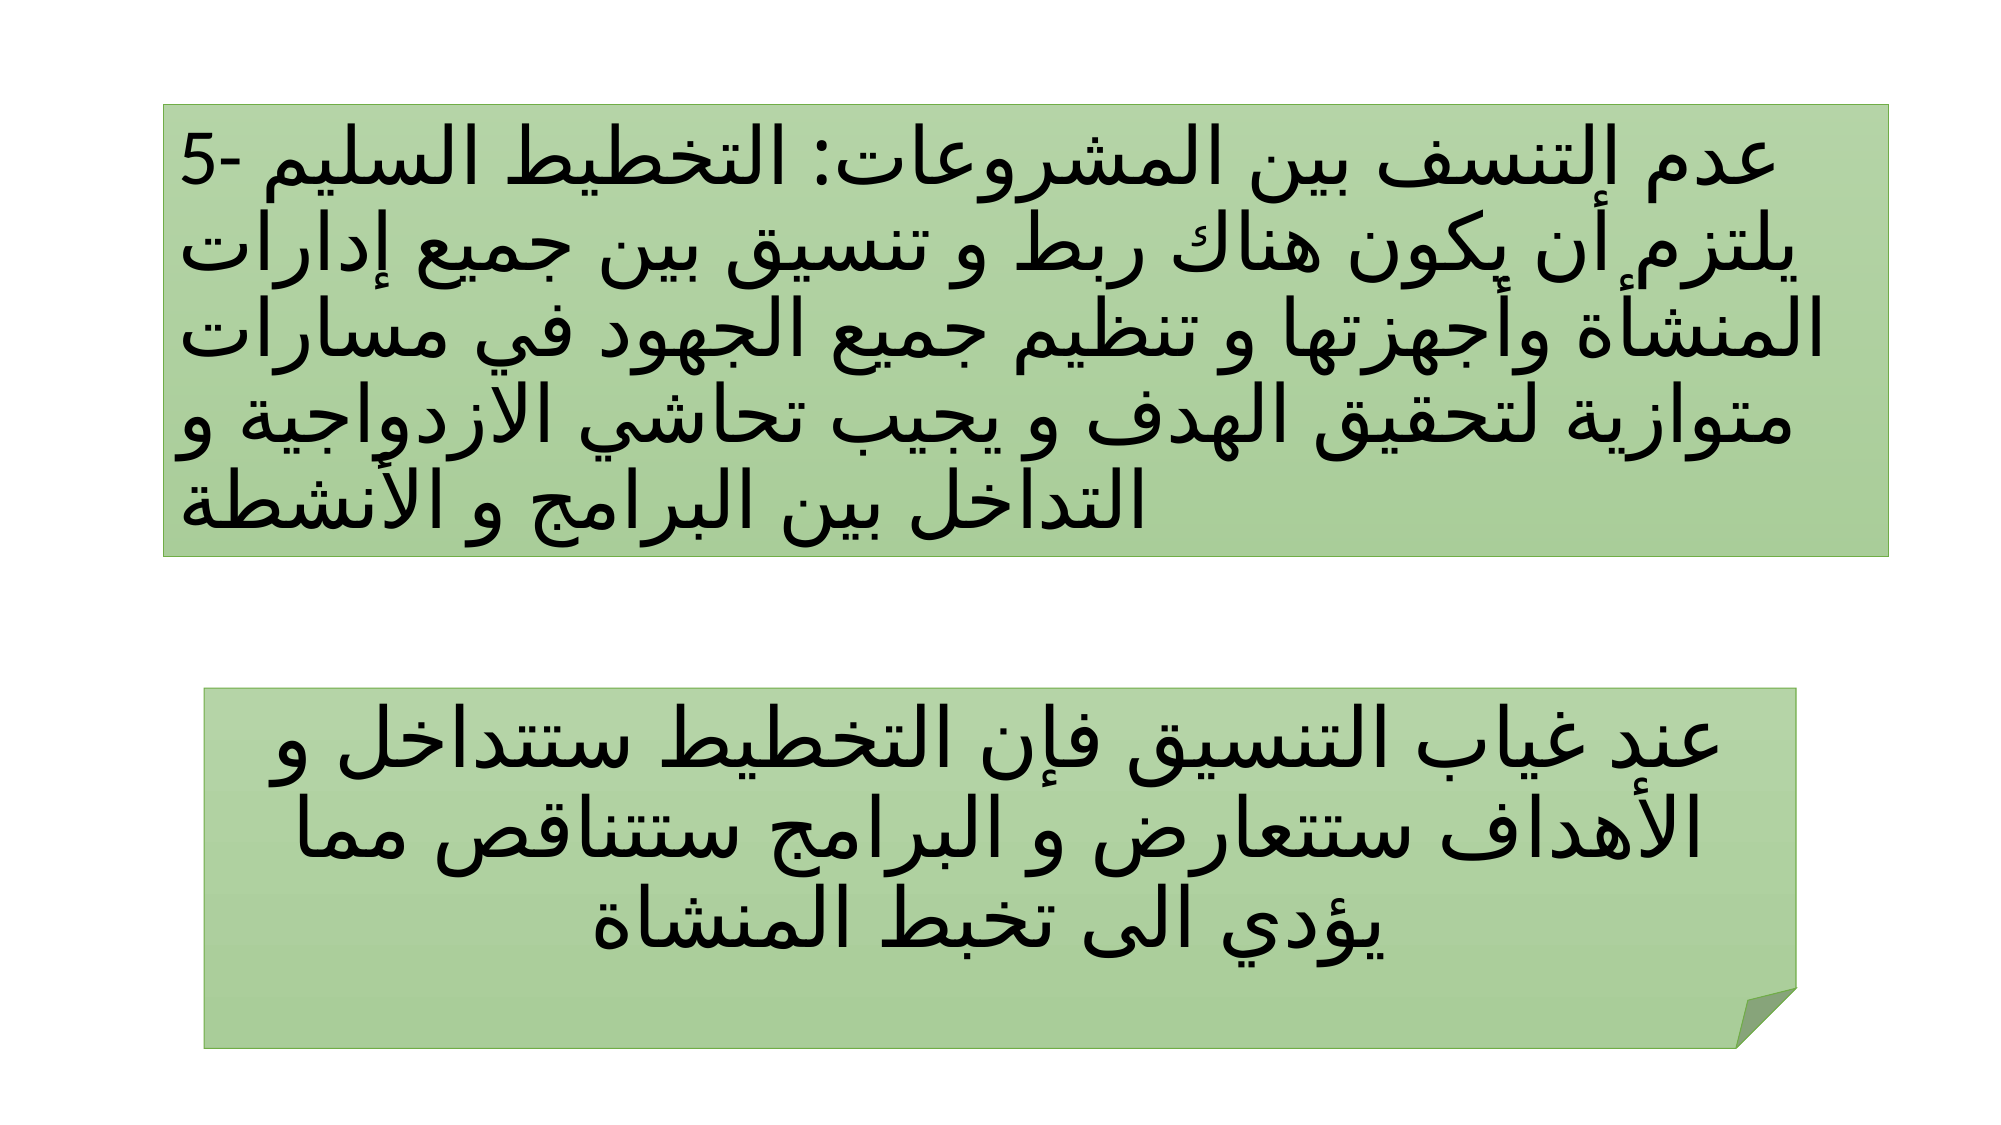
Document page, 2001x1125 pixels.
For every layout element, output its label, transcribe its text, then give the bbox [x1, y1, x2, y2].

text_box عند غياب التنسيق فإن التخطيط ستتداخل و الأهداف ستتعارض و البرامج ستتناقص مما يؤدي الى تخبط المنشاة [203, 687, 1798, 1049]
title 5- عدم التنسف بين المشروعات: التخطيط السليم يلتزم أن يكون هناك ربط و تنسيق بين جميع إدارات المنشأة وأجهزتها و تنظيم جميع الجهود في مسارات متوازية لتحقيق الهدف و يجيب تحاشي الازدواجية و التداخل بين البرامج و الأنشطة [163, 104, 1889, 557]
